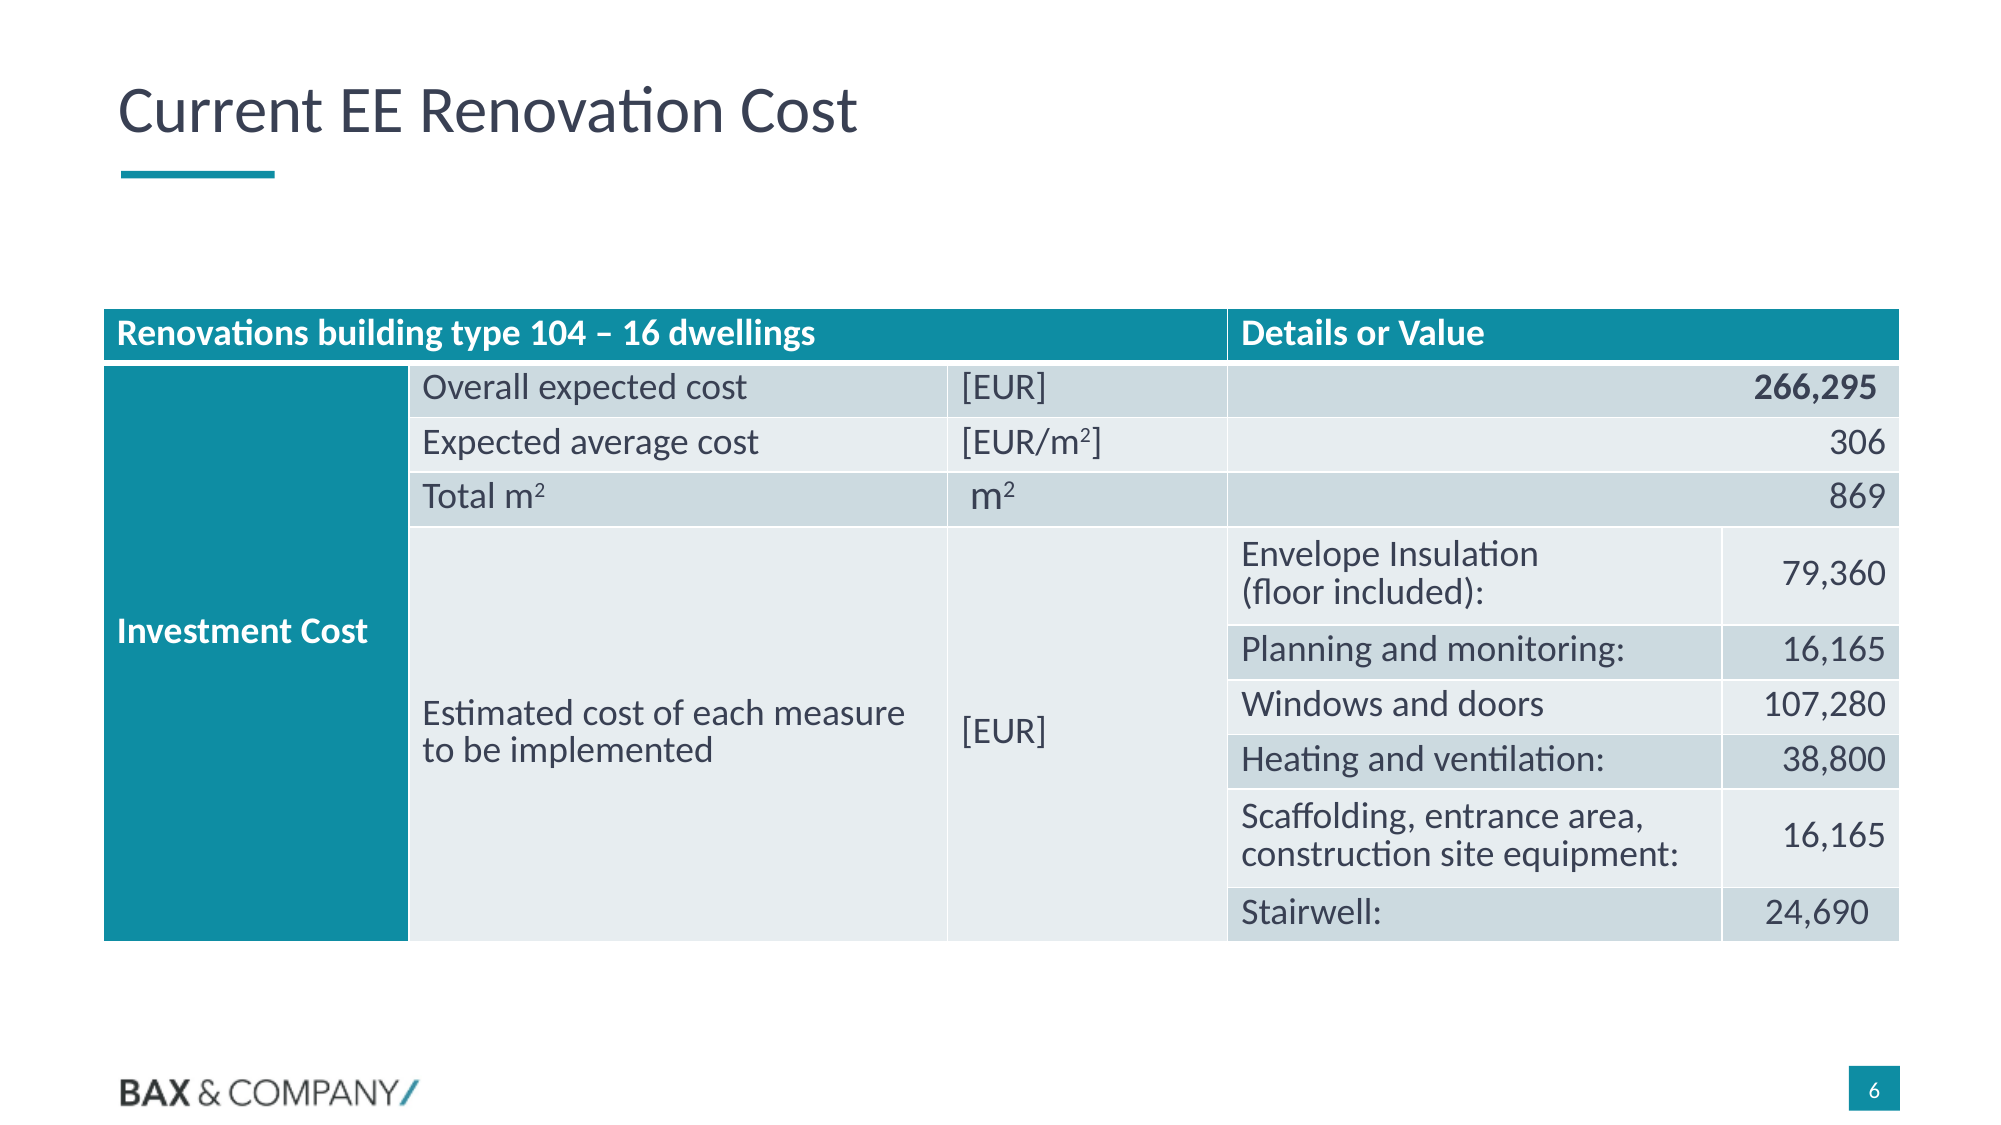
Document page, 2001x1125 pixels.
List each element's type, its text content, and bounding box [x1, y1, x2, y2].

table_cell 79,360 [1723, 528, 1899, 624]
picture [118, 1075, 422, 1111]
title Current EE Renovation Cost [103, 59, 1900, 163]
table_cell 38,800 [1723, 735, 1899, 788]
table_cell 266,295 [1228, 366, 1899, 417]
table_cell [EUR] [948, 366, 1227, 417]
table_cell Estimated cost of each measure to be implemented [410, 528, 947, 941]
table_cell 869 [1228, 473, 1899, 526]
table_cell Heating and ventilation: [1228, 735, 1721, 788]
table_header Renovations building type 104 – 16 dwellings [104, 309, 1227, 360]
table_cell 16,165 [1723, 626, 1899, 679]
table_cell [EUR/m2] [948, 418, 1227, 471]
table_cell 24,690 [1723, 888, 1899, 941]
table_cell Windows and doors [1228, 681, 1721, 734]
table_cell 16,165 [1723, 790, 1899, 887]
table_cell 306 [1228, 418, 1899, 471]
table_cell Expected average cost [410, 418, 947, 471]
table_cell Investment Cost [104, 366, 408, 941]
table_cell Total m2 [410, 473, 947, 526]
table_cell Envelope Insulation (floor included): [1228, 528, 1721, 624]
table_cell Stairwell: [1228, 888, 1721, 941]
table_header Details or Value [1228, 309, 1899, 360]
table_cell m2 [948, 473, 1227, 526]
table_cell [EUR] [948, 528, 1227, 941]
table_cell 107,280 [1723, 681, 1899, 734]
table_cell Planning and monitoring: [1228, 626, 1721, 679]
table_cell Scaffolding, entrance area, construction site equipment: [1228, 790, 1721, 887]
table_cell Overall expected cost [410, 366, 947, 417]
